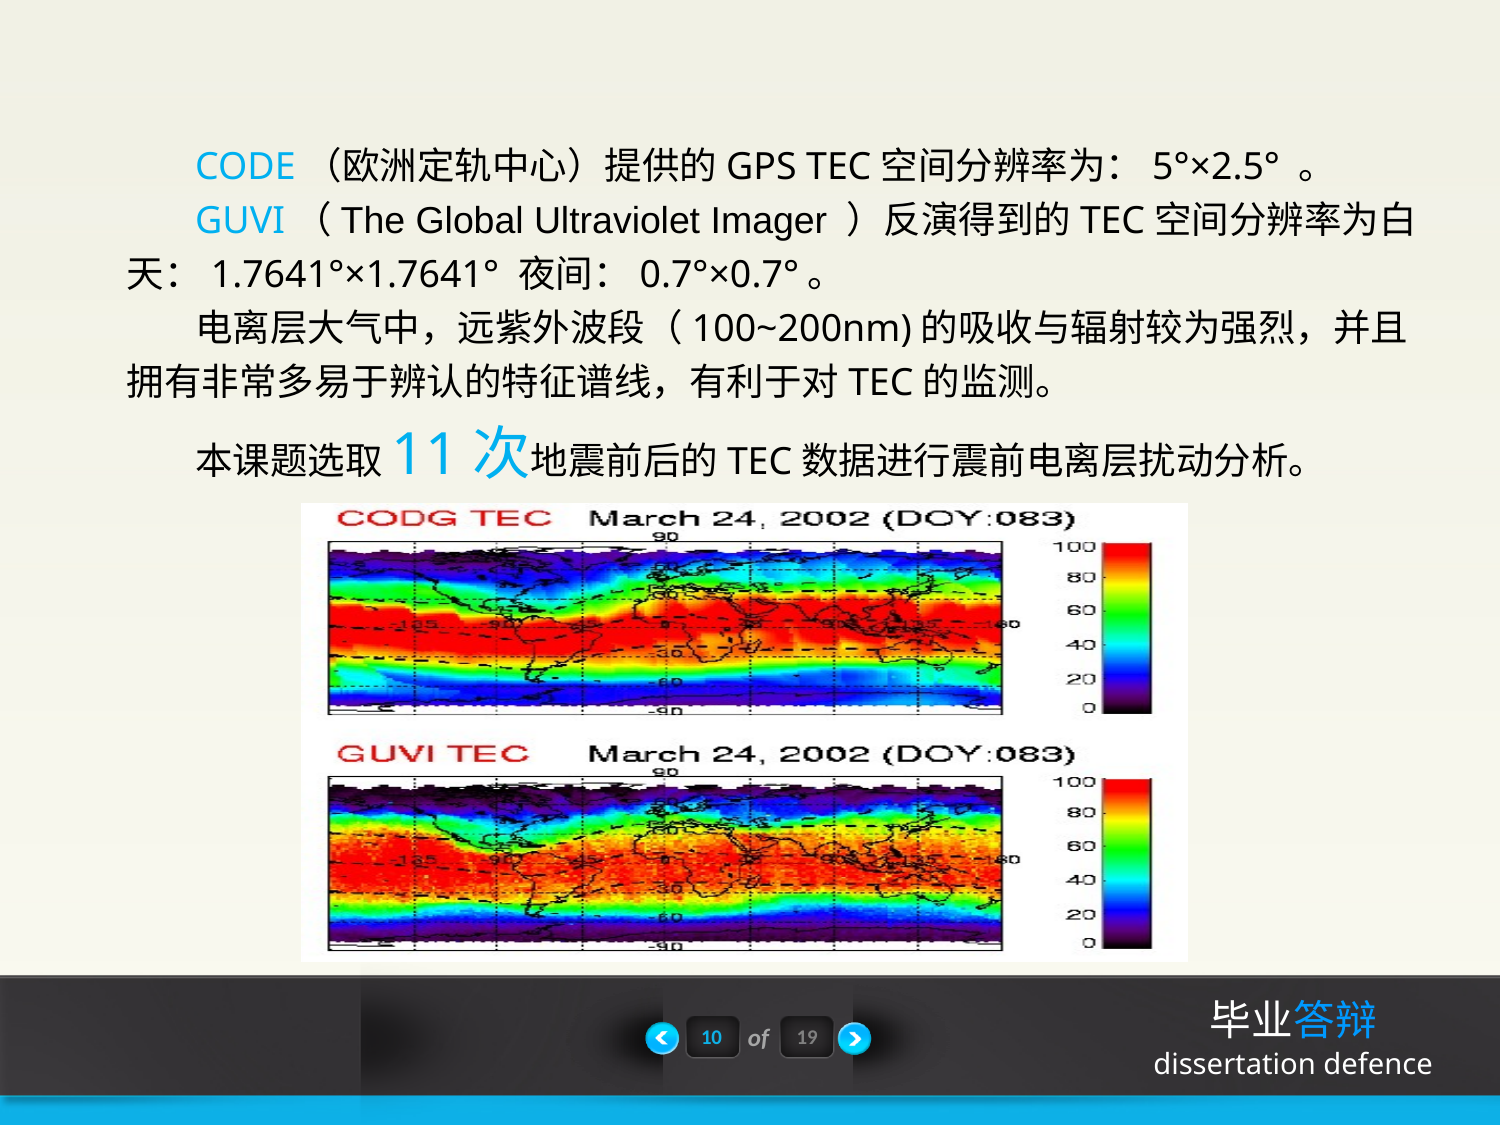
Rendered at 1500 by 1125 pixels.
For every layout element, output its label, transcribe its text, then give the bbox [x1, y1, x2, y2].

text_box of [747, 1014, 773, 1059]
text_box CODE（欧洲定轨中心）提供的GPS TEC空间分辨率为：5°×2.5° 。 GUVI（The Global Ultraviolet Imager ）反演得到的TEC空间分辨率为白天：1.7641°×1.7641° 夜间：0.7°×0.7°。 电离层大气中，远紫外波段（100~200nm)的吸收与辐射较为强烈，并且拥有非常多易于辨认的特征谱线，有利于对TEC的监测。 本课题选取11次地震前后的TEC数据进行震前电离层扰动分析。 [112, 125, 1435, 494]
text_box 毕业答辩 dissertation defence [1080, 998, 1500, 1088]
picture [0, 0, 1500, 1096]
